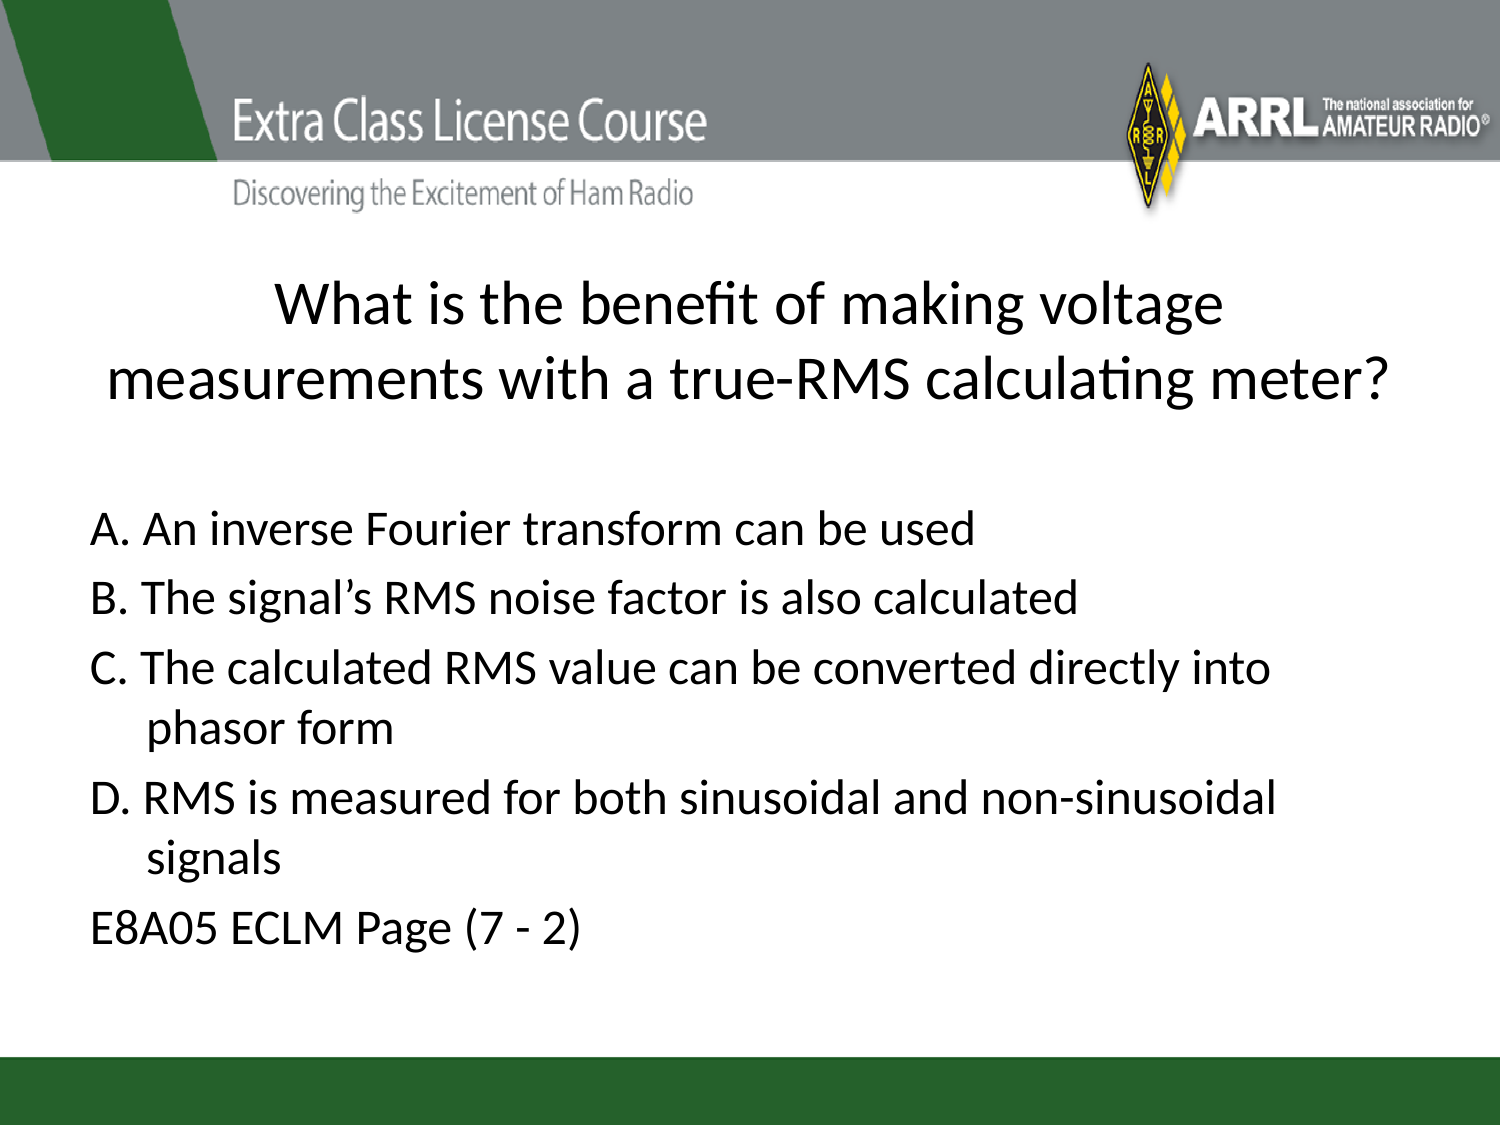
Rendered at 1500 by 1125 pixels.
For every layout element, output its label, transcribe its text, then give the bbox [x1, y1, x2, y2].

list A. An inverse Fourier transform can be used B. The signal’s RMS noise factor is also calculated C. The calculated RMS value can be converted directly into phasor form D. RMS is measured for both sinusoidal and non-sinusoidal signals E8A05 ECLM Page (7 - 2) [75, 487, 1425, 1005]
title What is the benefit of making voltage measurements with a true-RMS calculating meter? [75, 254, 1425, 435]
picture [0, 0, 1500, 1125]
